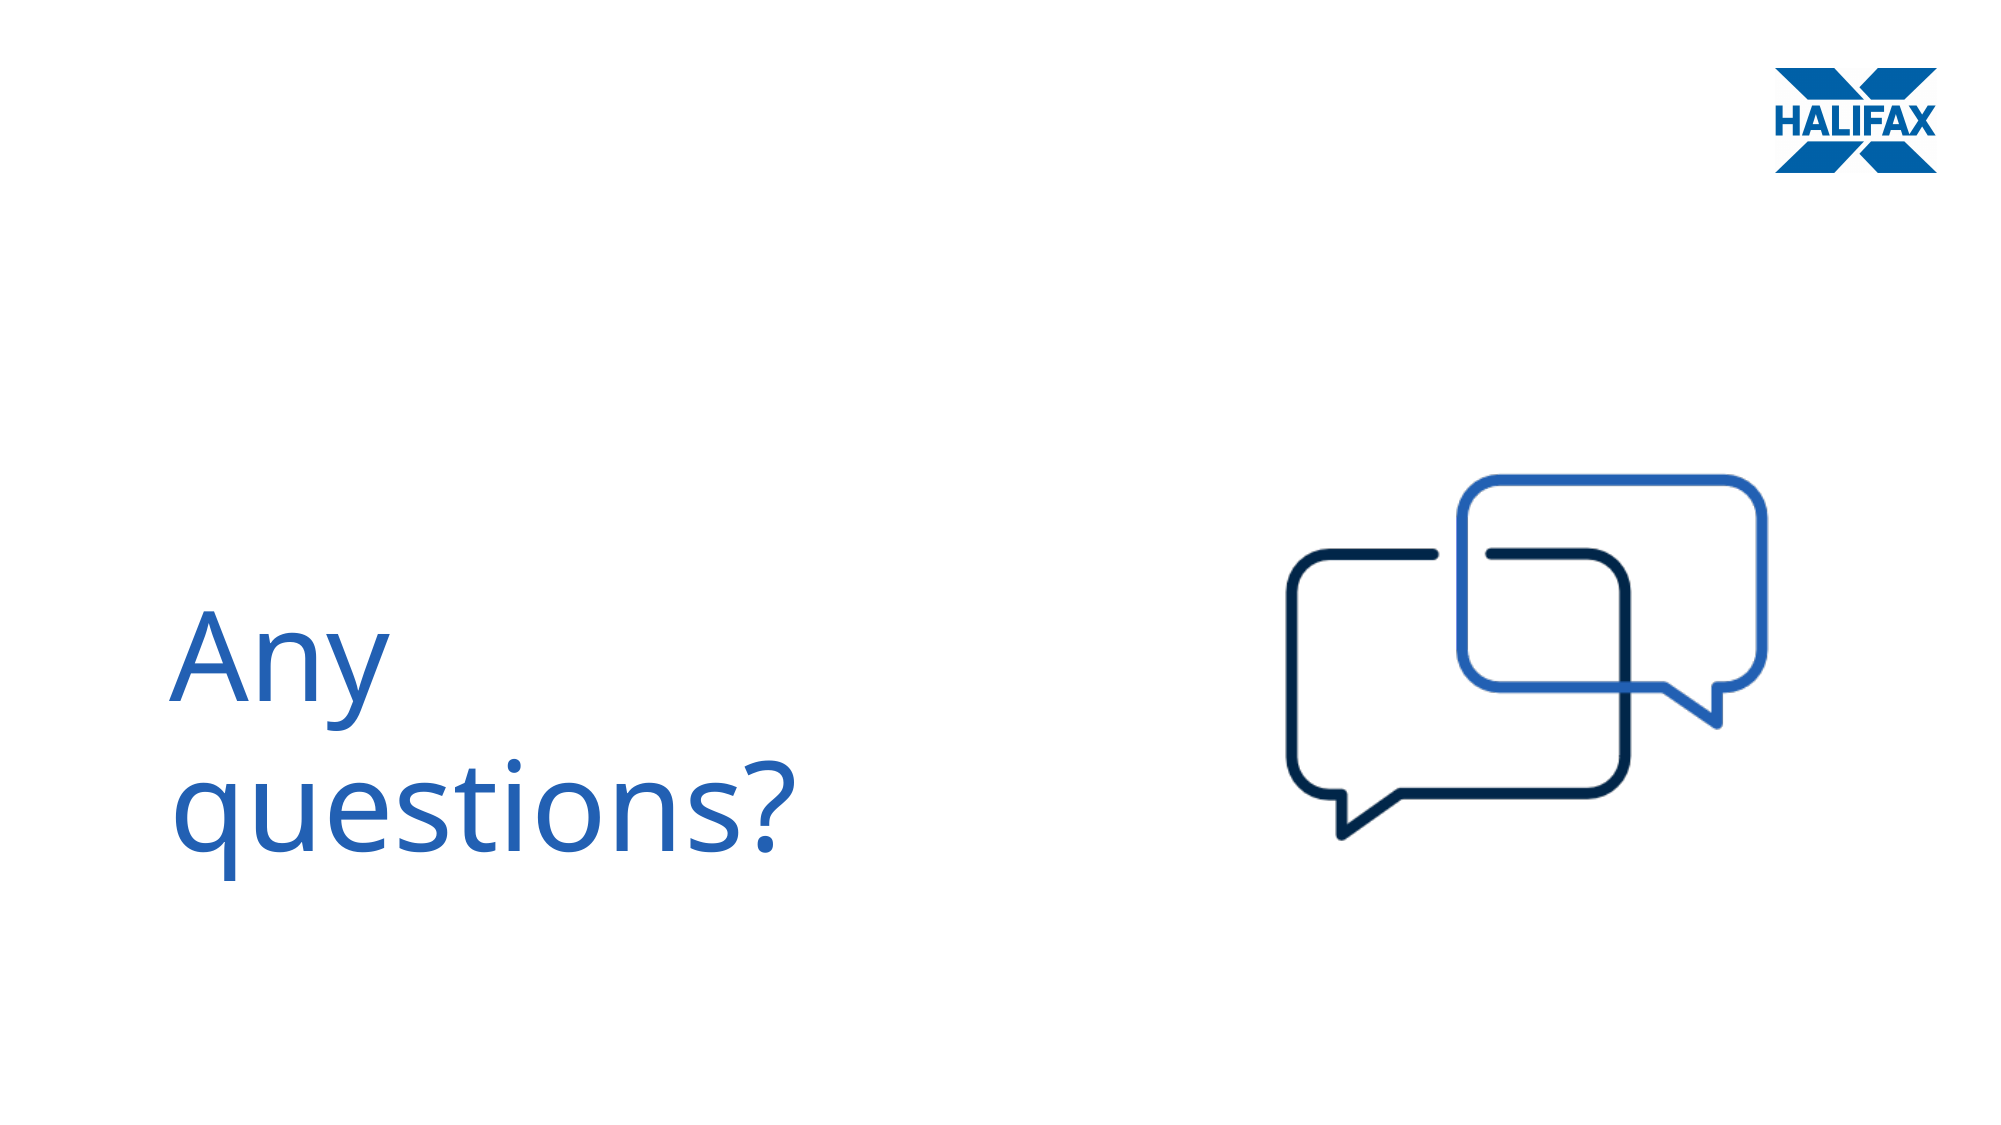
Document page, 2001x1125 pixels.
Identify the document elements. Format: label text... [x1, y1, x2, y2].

picture [1214, 327, 1856, 972]
list Any questions? [154, 568, 1000, 731]
picture [1775, 68, 1937, 173]
